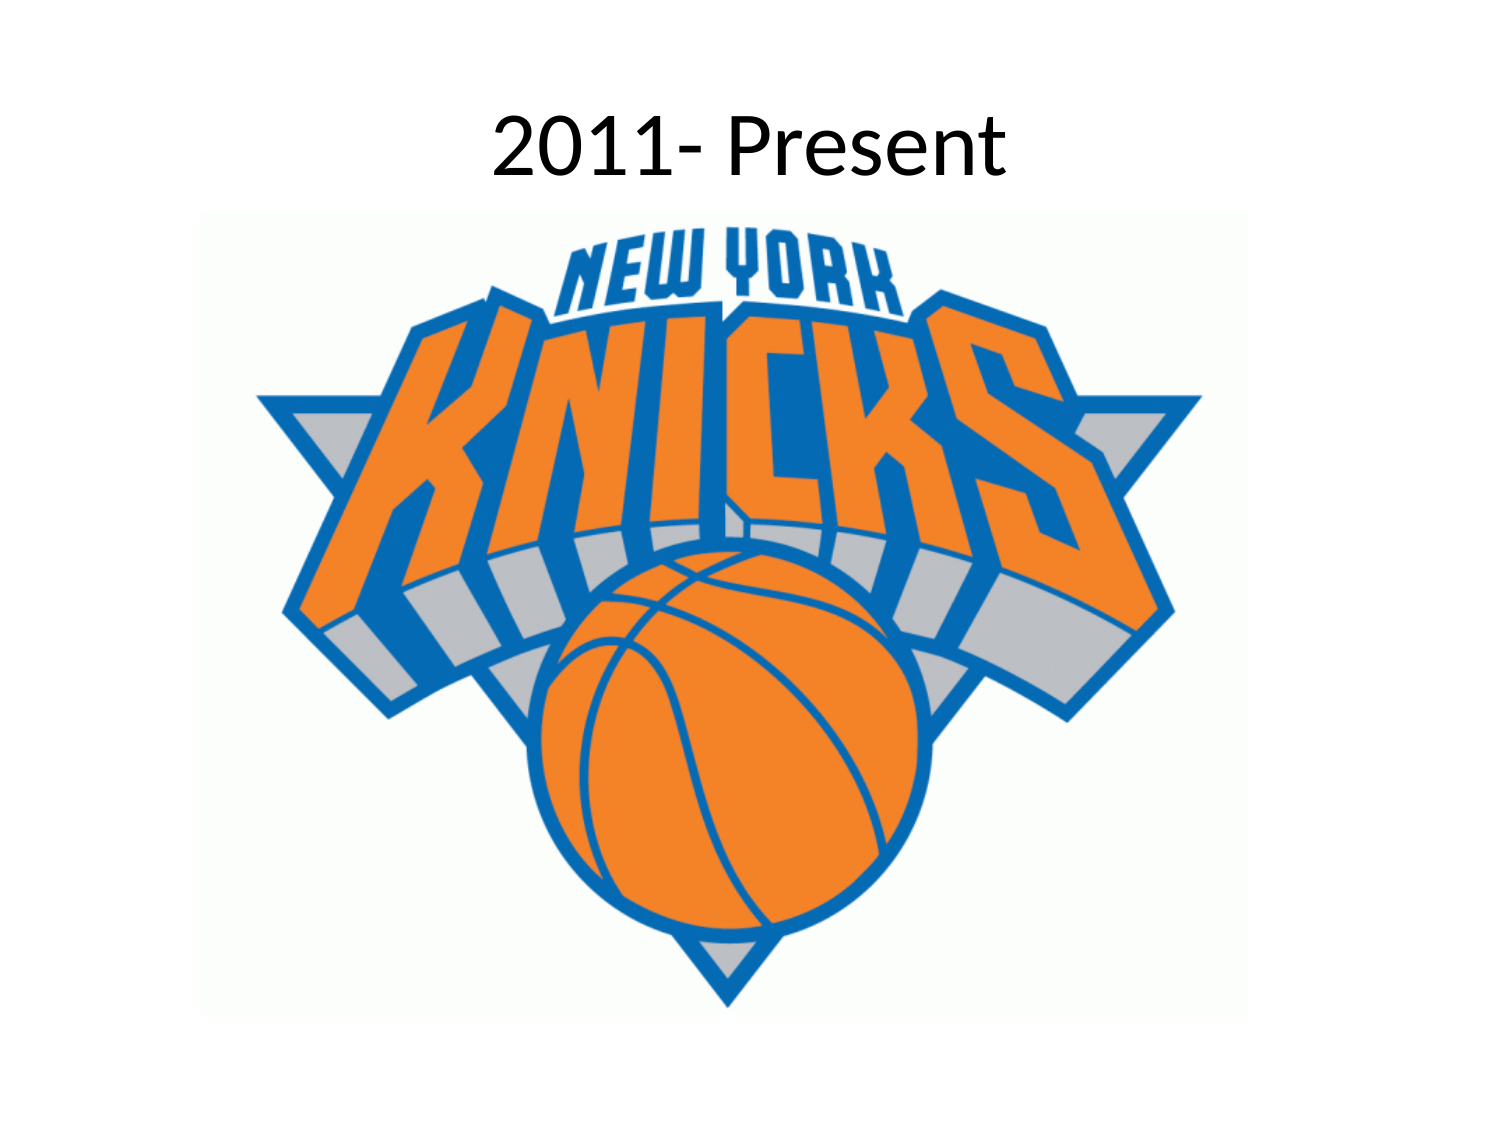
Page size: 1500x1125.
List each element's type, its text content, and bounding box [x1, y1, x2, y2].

title 2011- Present [75, 45, 1425, 233]
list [199, 212, 1248, 1015]
